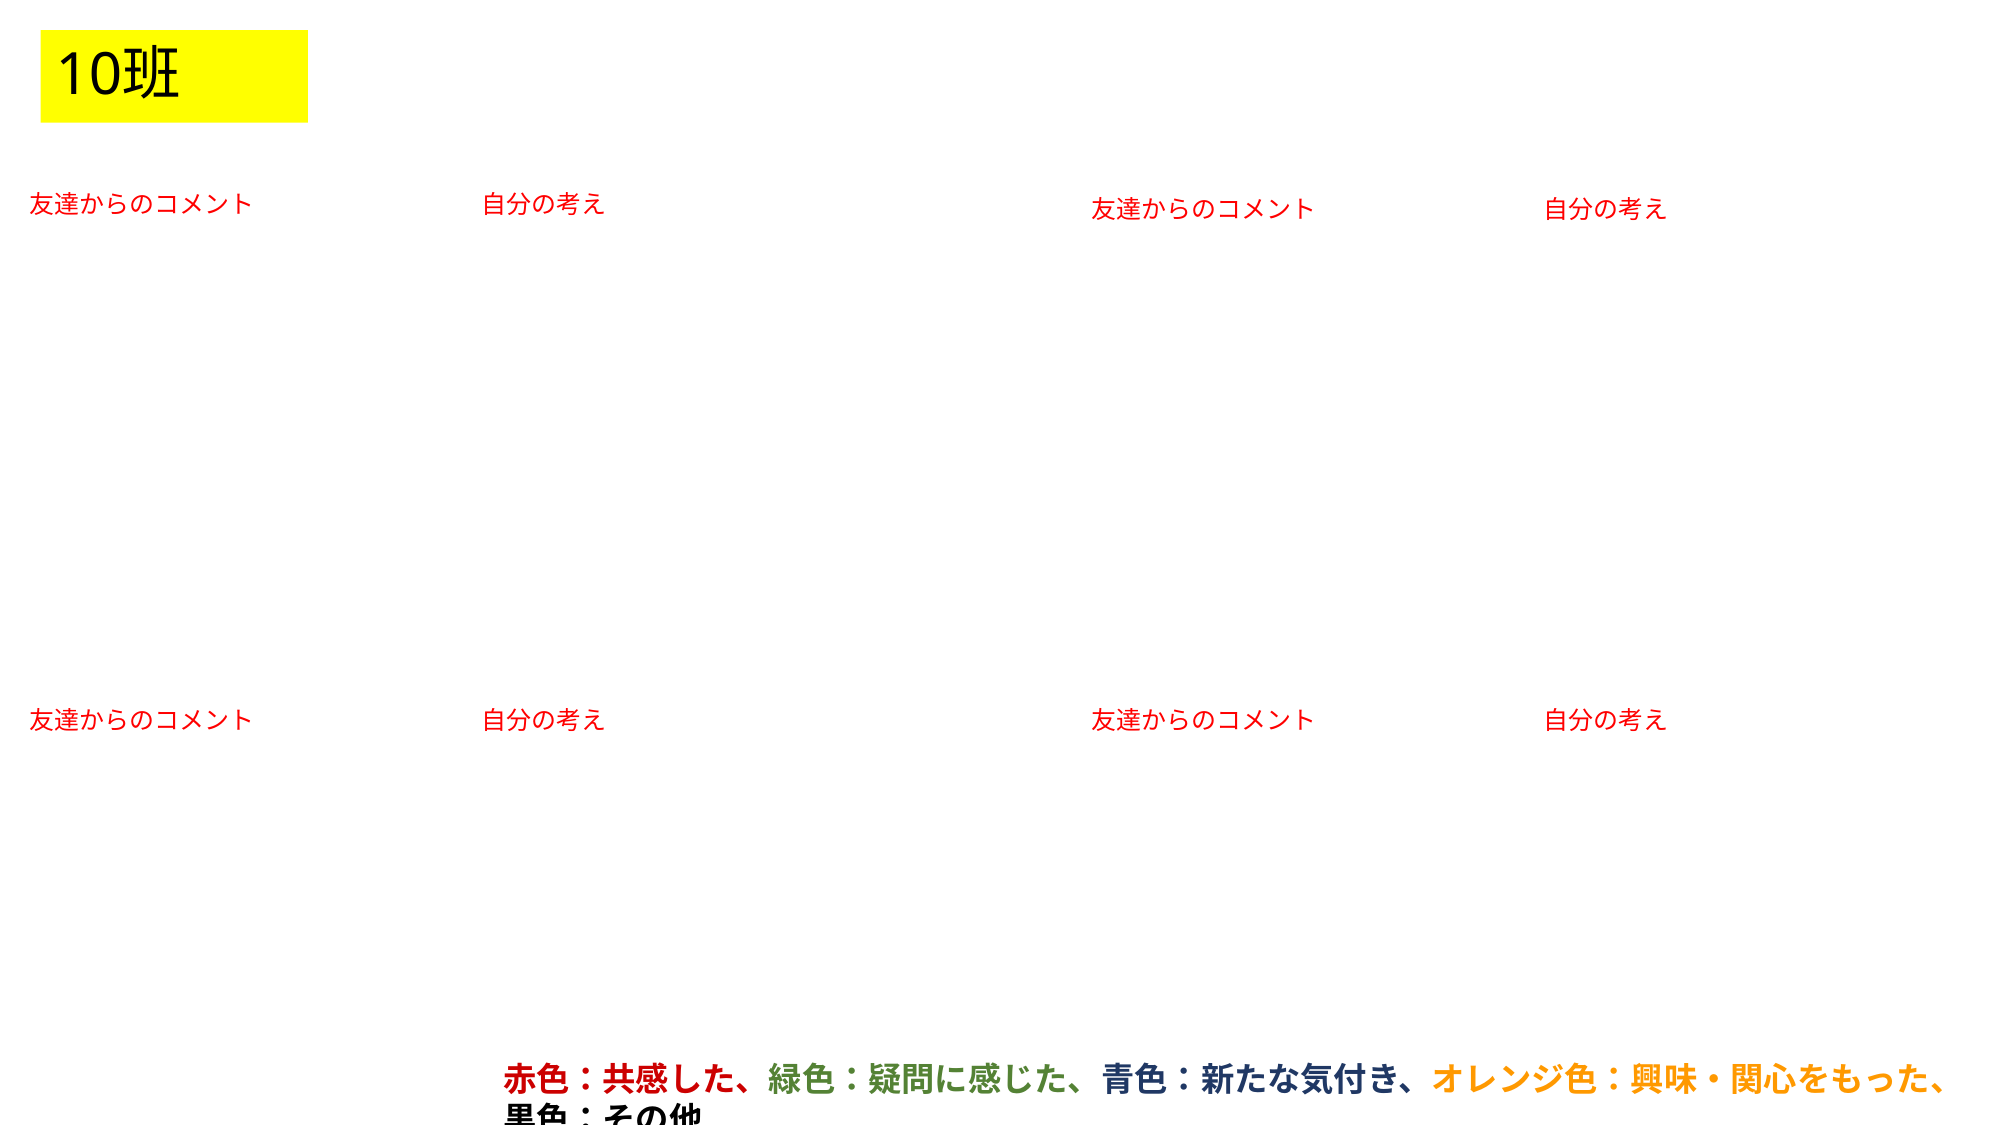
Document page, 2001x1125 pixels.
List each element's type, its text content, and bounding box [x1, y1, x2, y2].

list 10班 [40, 30, 308, 123]
